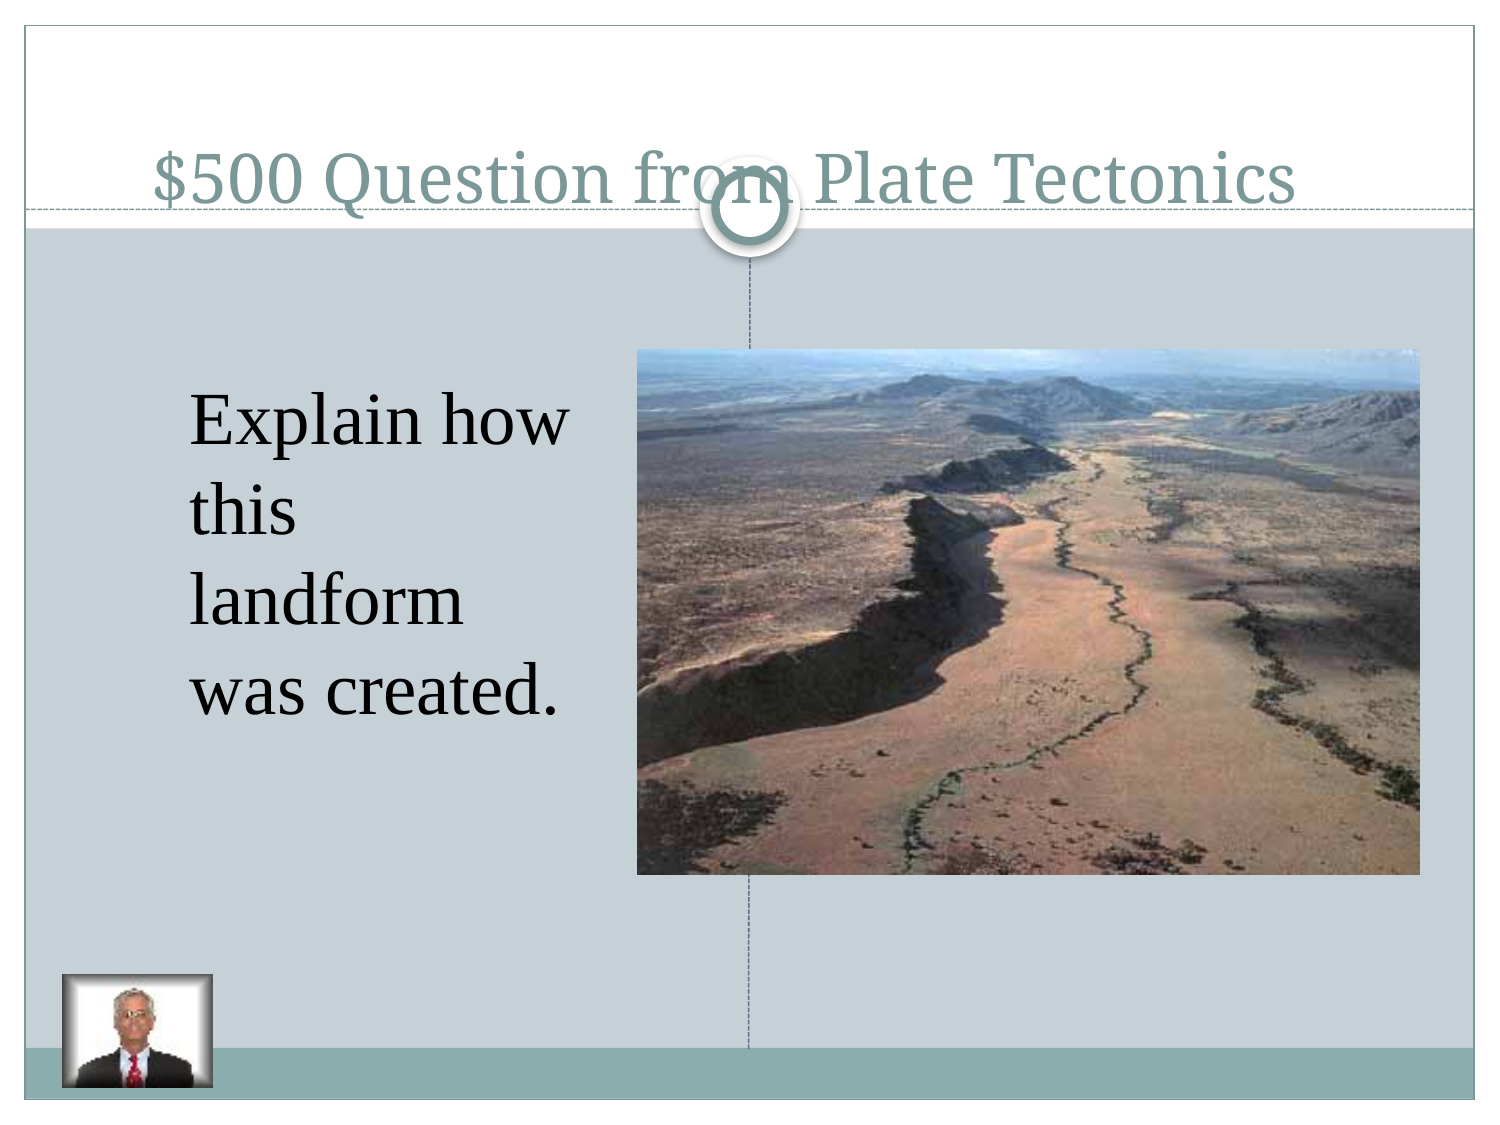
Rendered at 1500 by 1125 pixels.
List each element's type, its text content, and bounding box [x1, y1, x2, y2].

title $500 Question from Plate Tectonics [87, 37, 1363, 225]
text_box Explain how this landform was created. [174, 362, 588, 738]
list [637, 349, 1420, 876]
picture [62, 974, 213, 1088]
